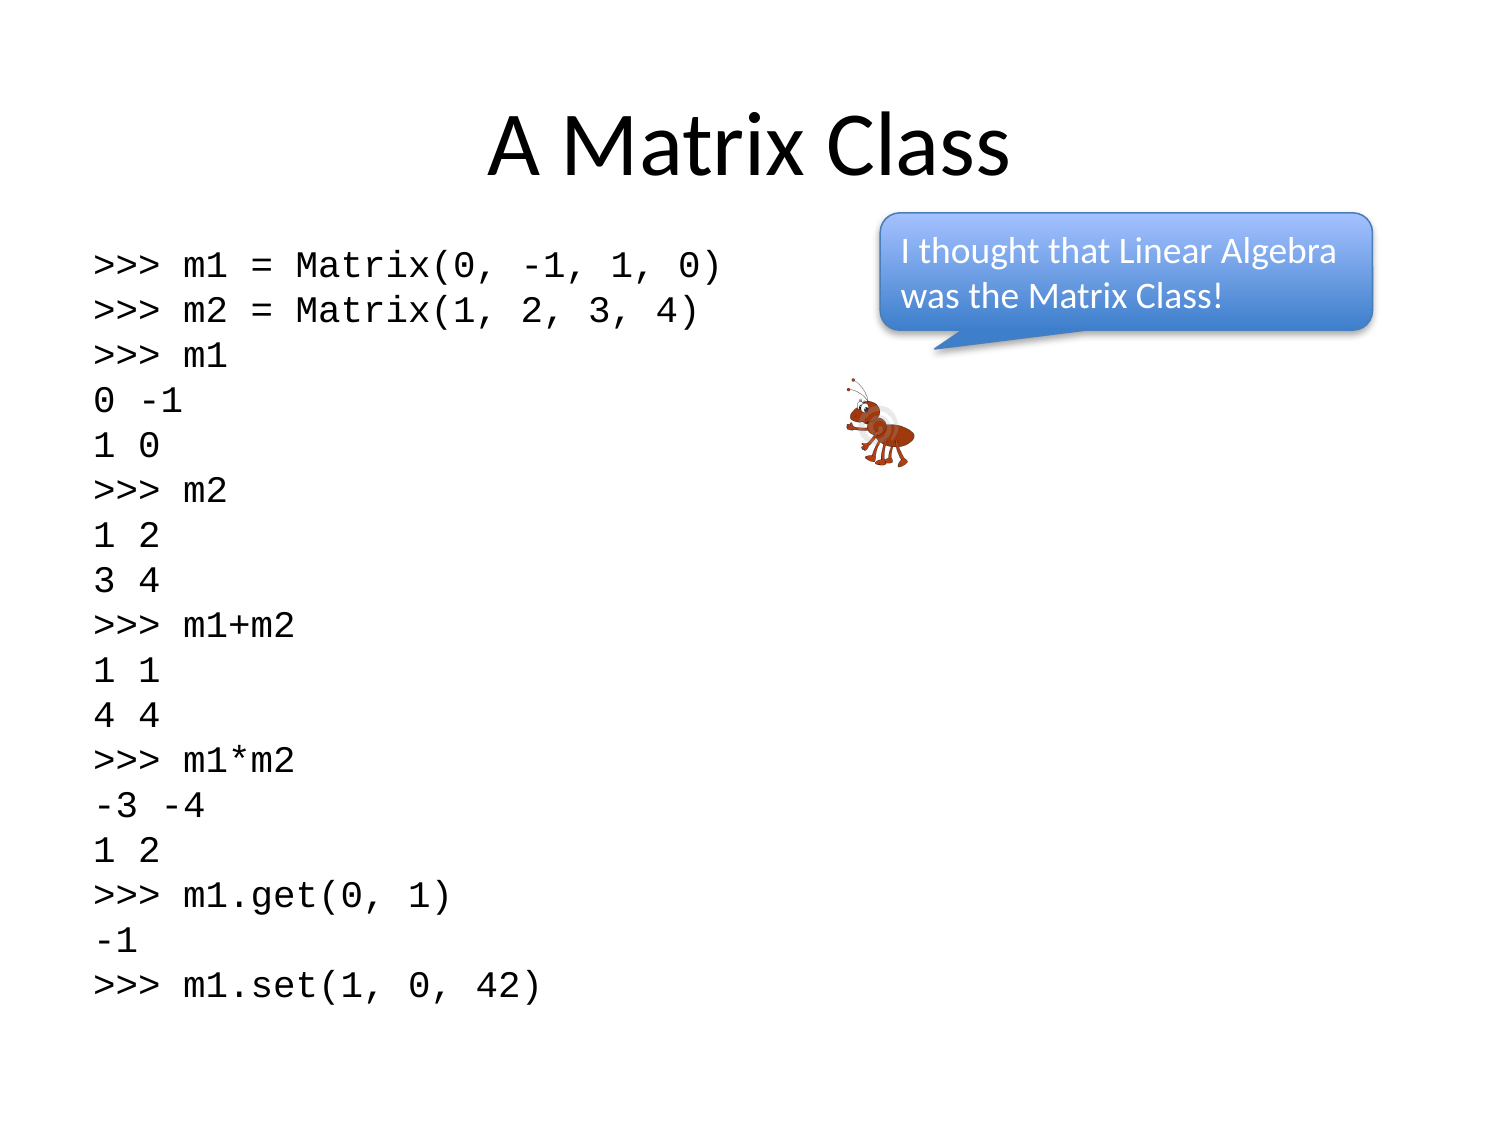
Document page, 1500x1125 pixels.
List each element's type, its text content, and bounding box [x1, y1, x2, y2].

text_box I thought that Linear Algebra was the Matrix Class! [879, 212, 1374, 350]
text_box >>> m1 = Matrix(0, -1, 1, 0) >>> m2 = Matrix(1, 2, 3, 4) >>> m1 0 -1 1 0 >>> m2 1 2 3 4 >>> m1+m2 1 1 4 4 >>> m1*m2 -3 -4 1 2 >>> m1.get(0, 1) -1 >>> m1.set(1, 0, 42) [78, 232, 739, 1013]
title A Matrix Class [75, 45, 1425, 233]
picture [844, 375, 916, 469]
